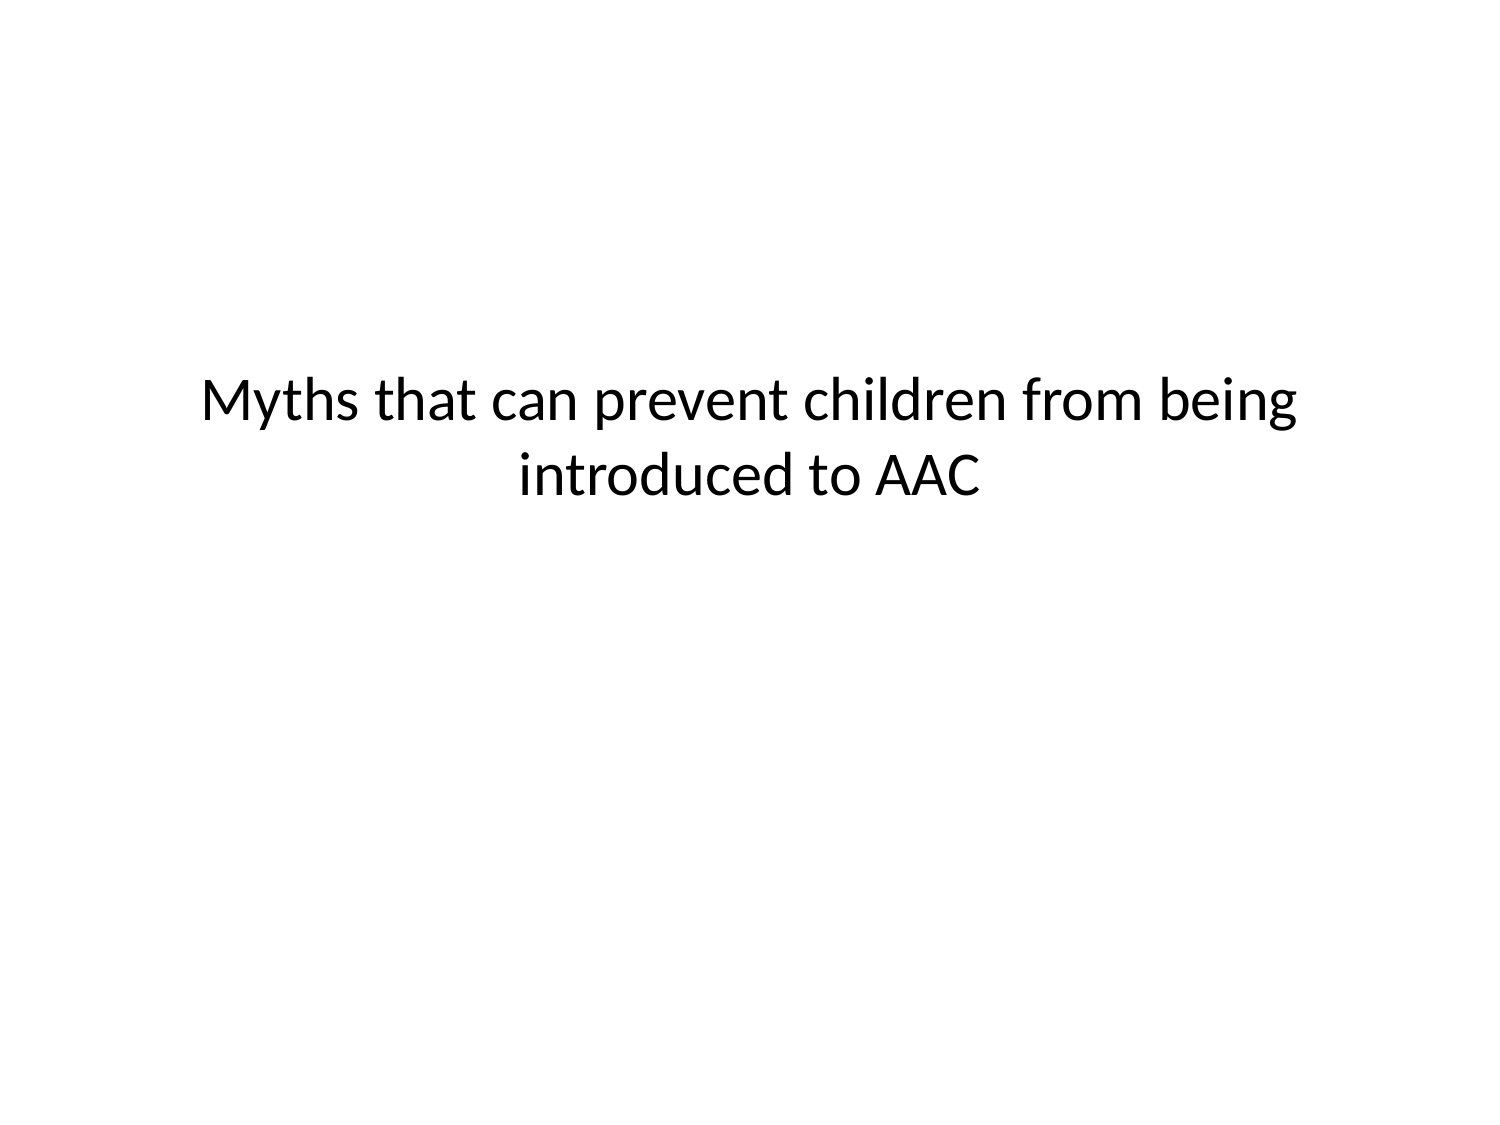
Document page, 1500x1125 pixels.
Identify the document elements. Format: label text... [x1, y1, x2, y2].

title Myths that can prevent children from being introduced to AAC [112, 349, 1388, 591]
